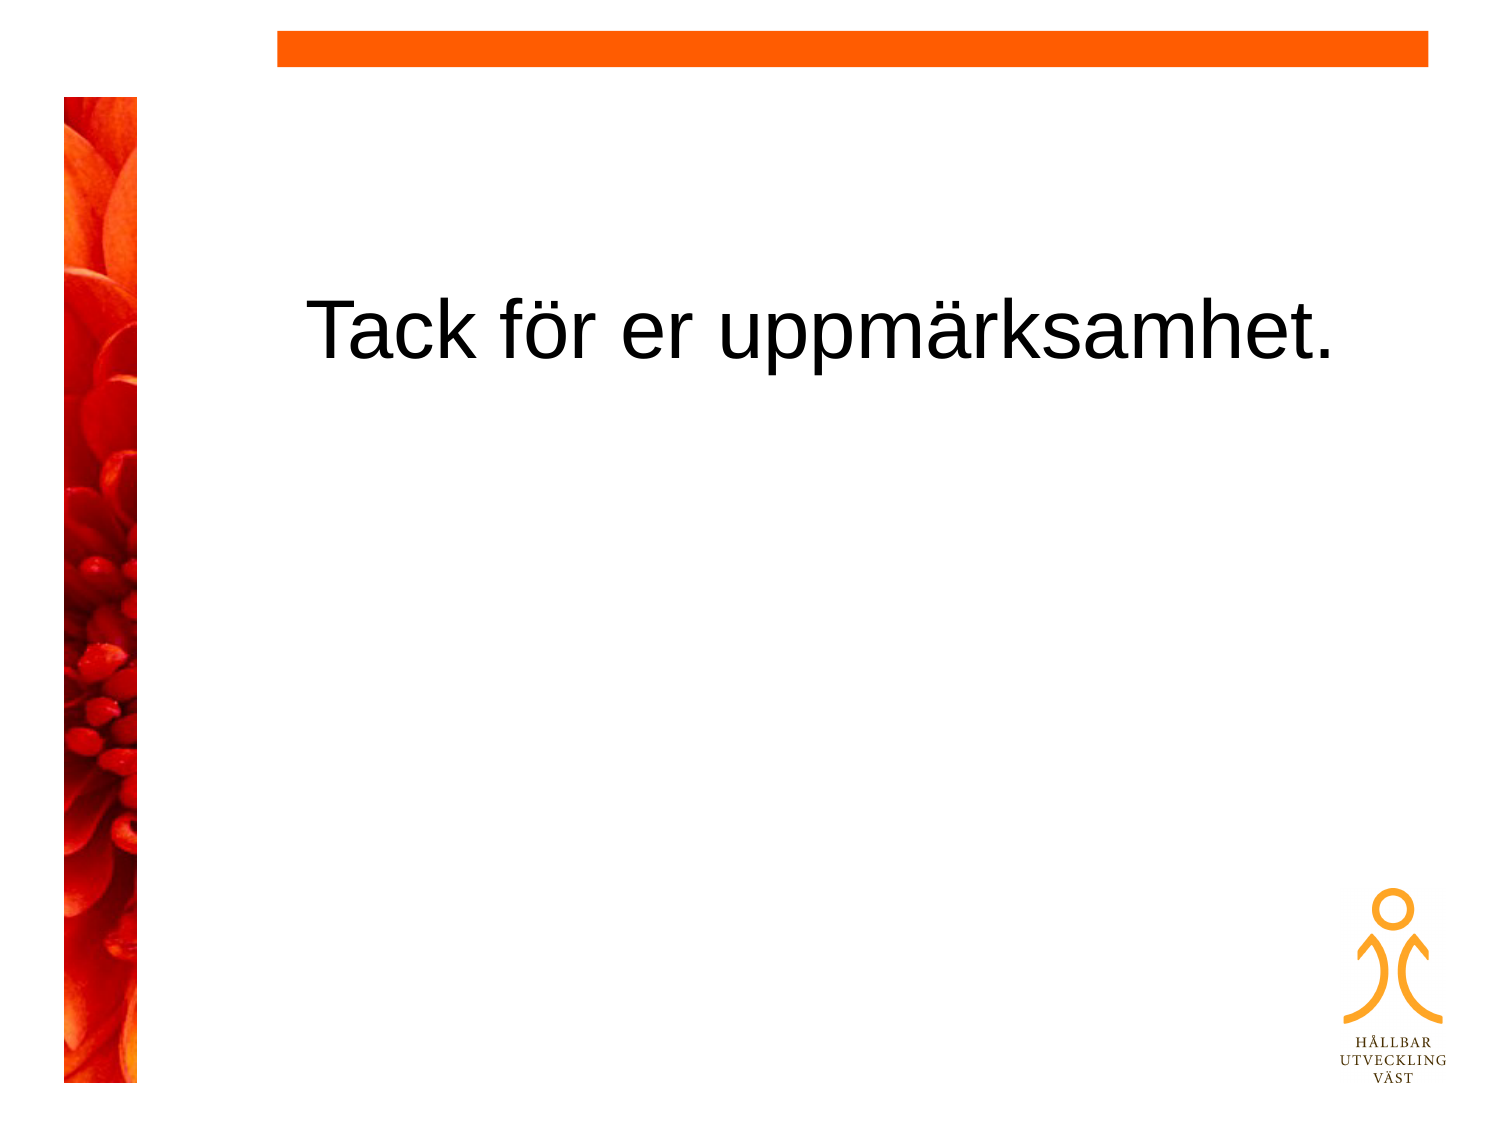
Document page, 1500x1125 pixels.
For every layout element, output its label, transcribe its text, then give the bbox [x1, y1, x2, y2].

text_box Tack för er uppmärksamhet. [141, 231, 1500, 420]
picture [1340, 887, 1447, 1083]
text_box [277, 30, 1429, 68]
picture [64, 97, 137, 1083]
